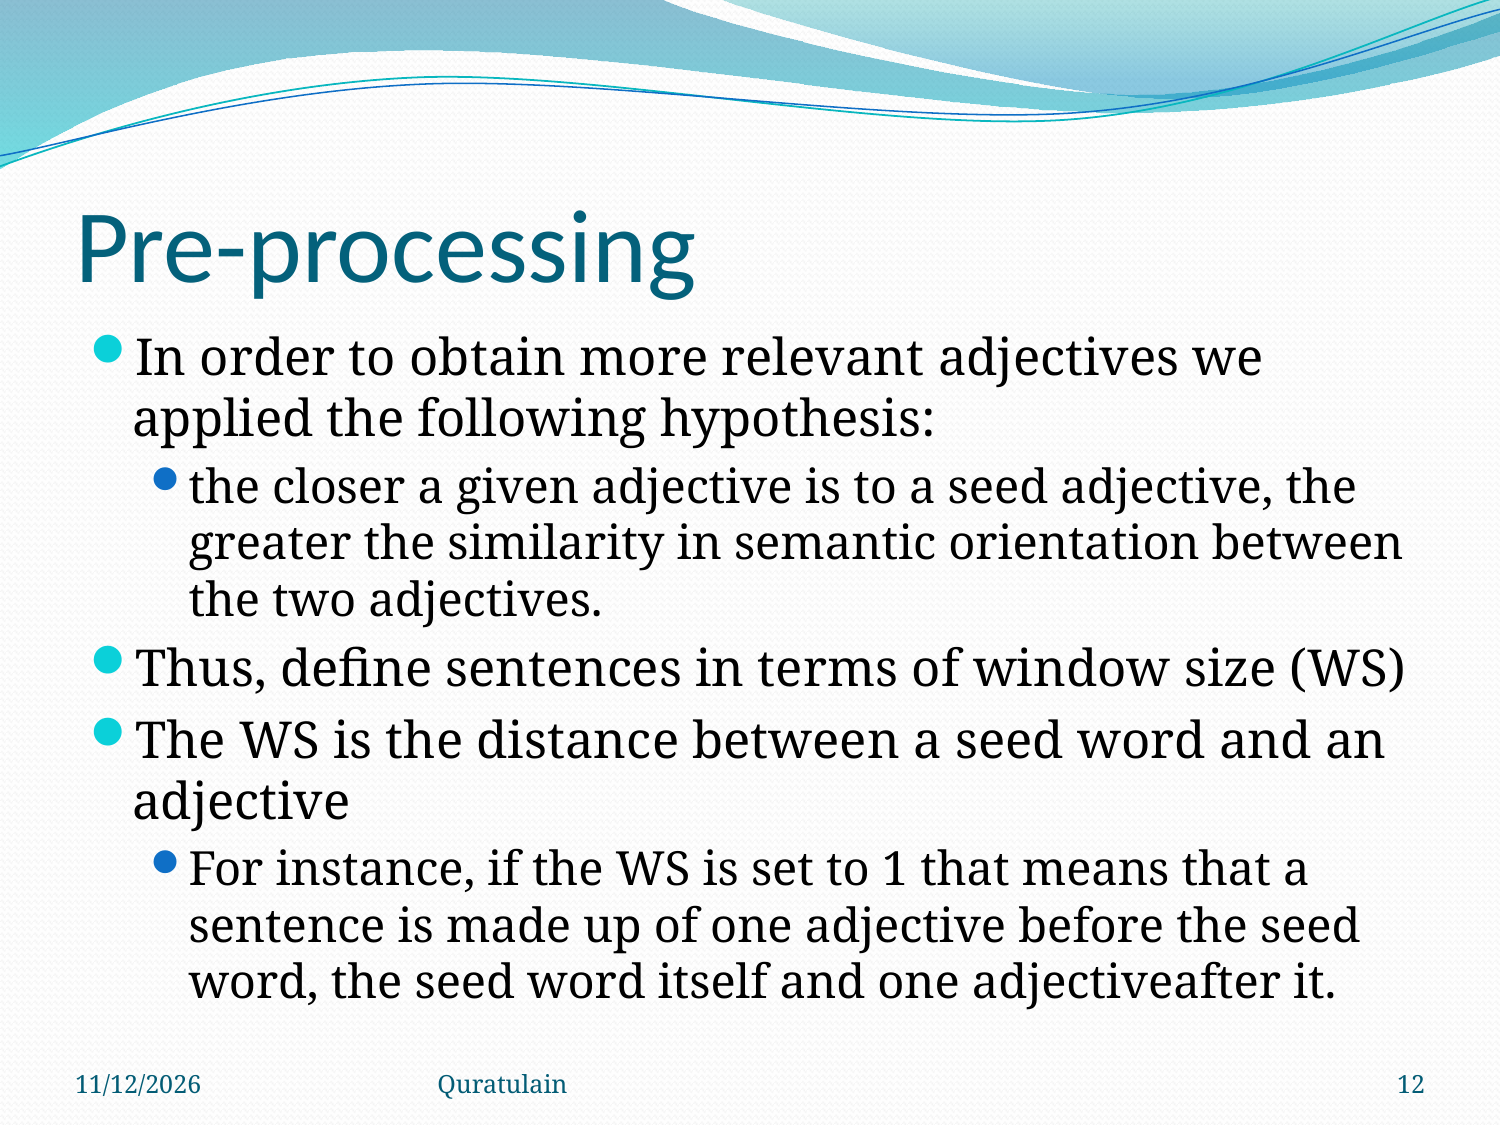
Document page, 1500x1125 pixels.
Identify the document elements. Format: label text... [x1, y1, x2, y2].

footer Quratulain [437, 1042, 988, 1103]
title Pre-processing [75, 115, 1425, 303]
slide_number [75, 1042, 425, 1103]
slide_number 12 [1299, 1042, 1425, 1103]
list In order to obtain more relevant adjectives we applied the following hypothesis: the closer a given adjective is to a seed adjective, the greater the similarity in semantic orientation between the two adjectives. Thus, define sentences in terms of window size (WS) The WS is the distance between a seed word and an adjective For instance, if the WS is set to 1 that means that a sentence is made up of one adjective before the seed word, the seed word itself and one adjectiveafter it. [75, 317, 1425, 1038]
